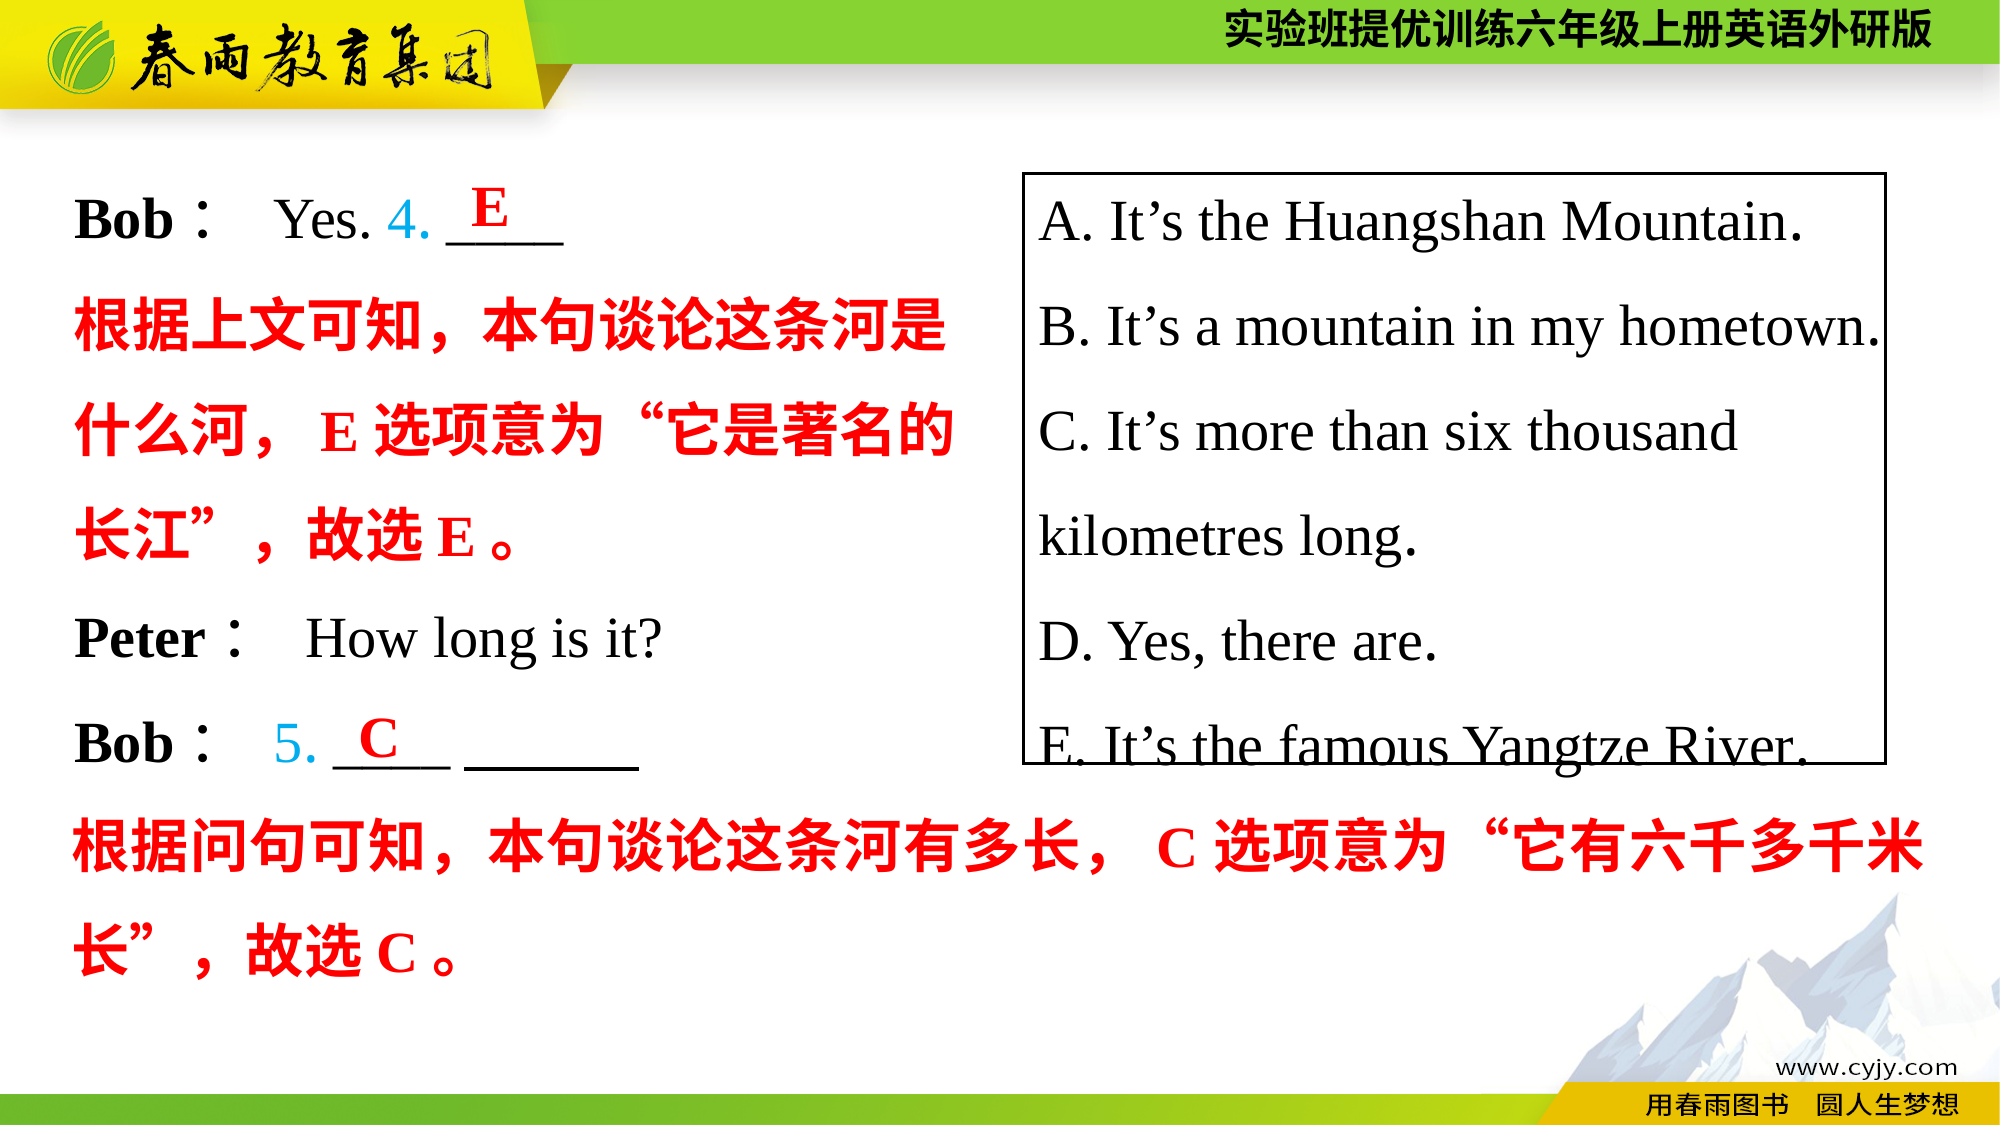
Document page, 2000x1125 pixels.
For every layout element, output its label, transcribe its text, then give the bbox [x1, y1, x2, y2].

list Bob： Yes. 4. ____ Peter： How long is it? Bob： 5. ____ [59, 137, 1944, 789]
text_box C [344, 692, 429, 766]
picture [0, 0, 2000, 1125]
text_box [1023, 173, 1886, 764]
text_box 根据问句可知，本句谈论这条河有多长，C选项意为“它有六千多千米长”，故选C。 [56, 766, 1941, 992]
text_box A. It’s the Huangshan Mountain. B. It’s a mountain in my hometown. C. It’s more than six thousand kilometres long. D. Yes, there are. E. It’s the famous Yangtze River. [1023, 140, 1917, 785]
text_box E [456, 160, 541, 245]
text_box 根据上文可知，本句谈论这条河是什么河，E选项意为“它是著名的长江”，故选E。 [59, 245, 977, 576]
